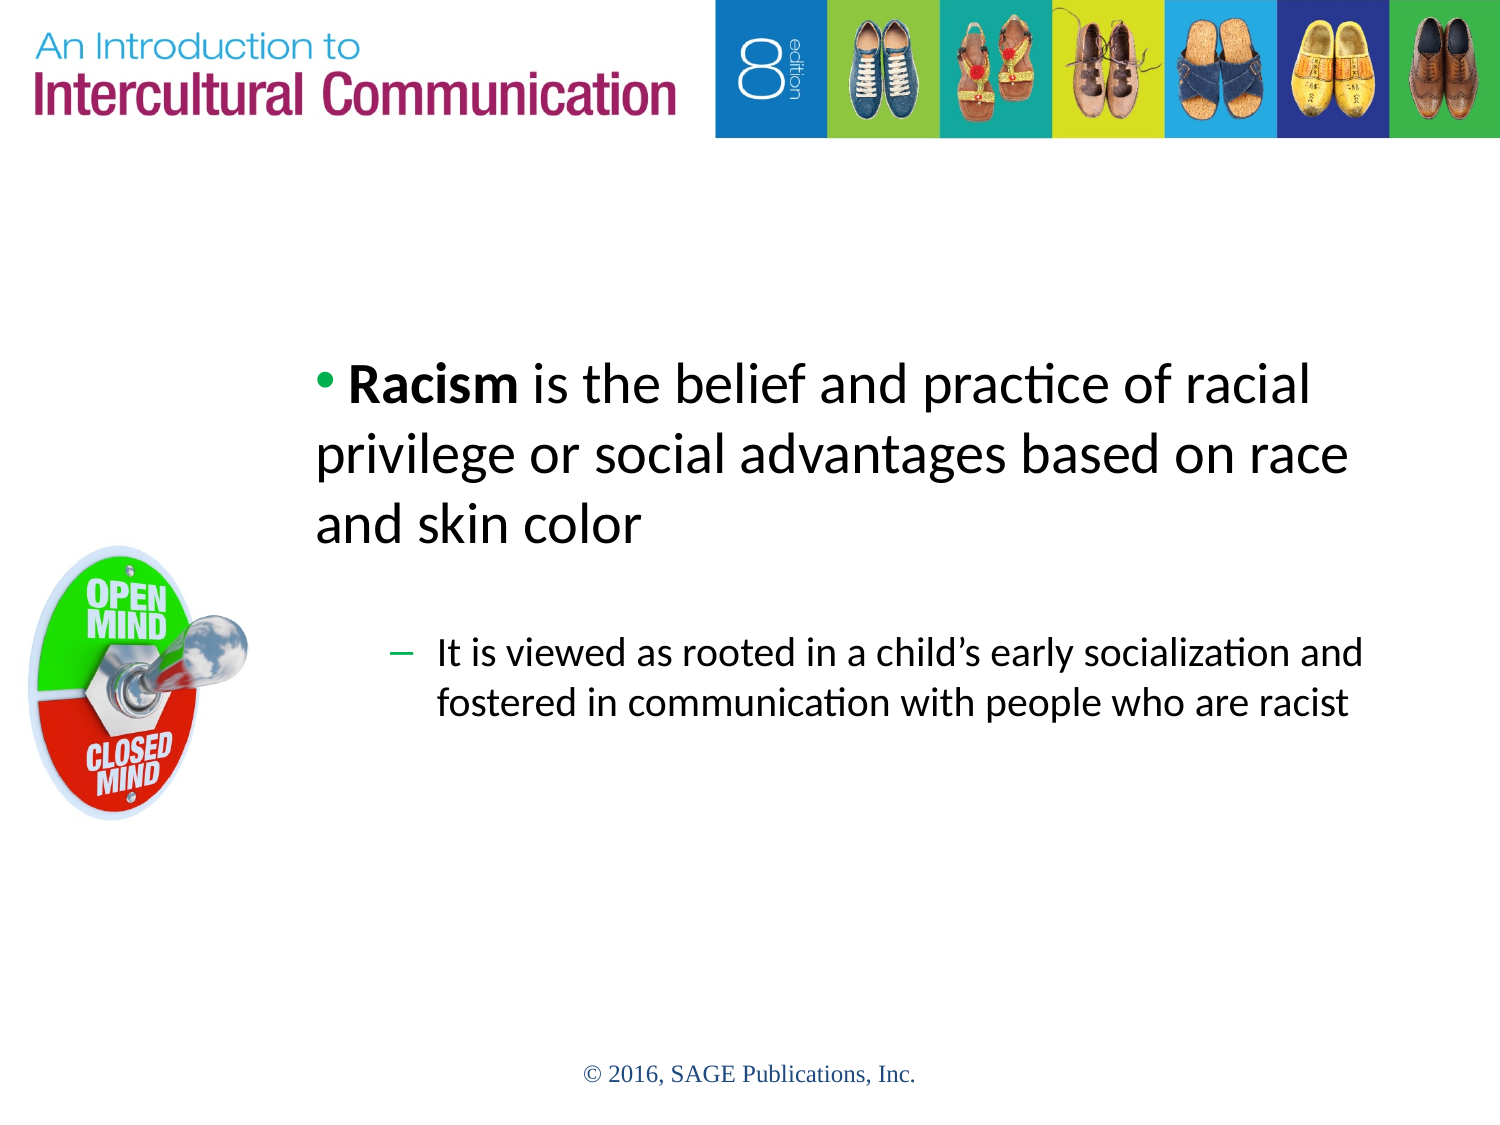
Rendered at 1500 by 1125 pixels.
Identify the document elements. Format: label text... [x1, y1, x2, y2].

list Racism is the belief and practice of racial privilege or social advantages based on race and skin color It is viewed as rooted in a child’s early socialization and fostered in communication with people who are racist [300, 337, 1425, 1005]
footer © 2016, SAGE Publications, Inc. [512, 1042, 988, 1103]
picture [0, 0, 1500, 1125]
